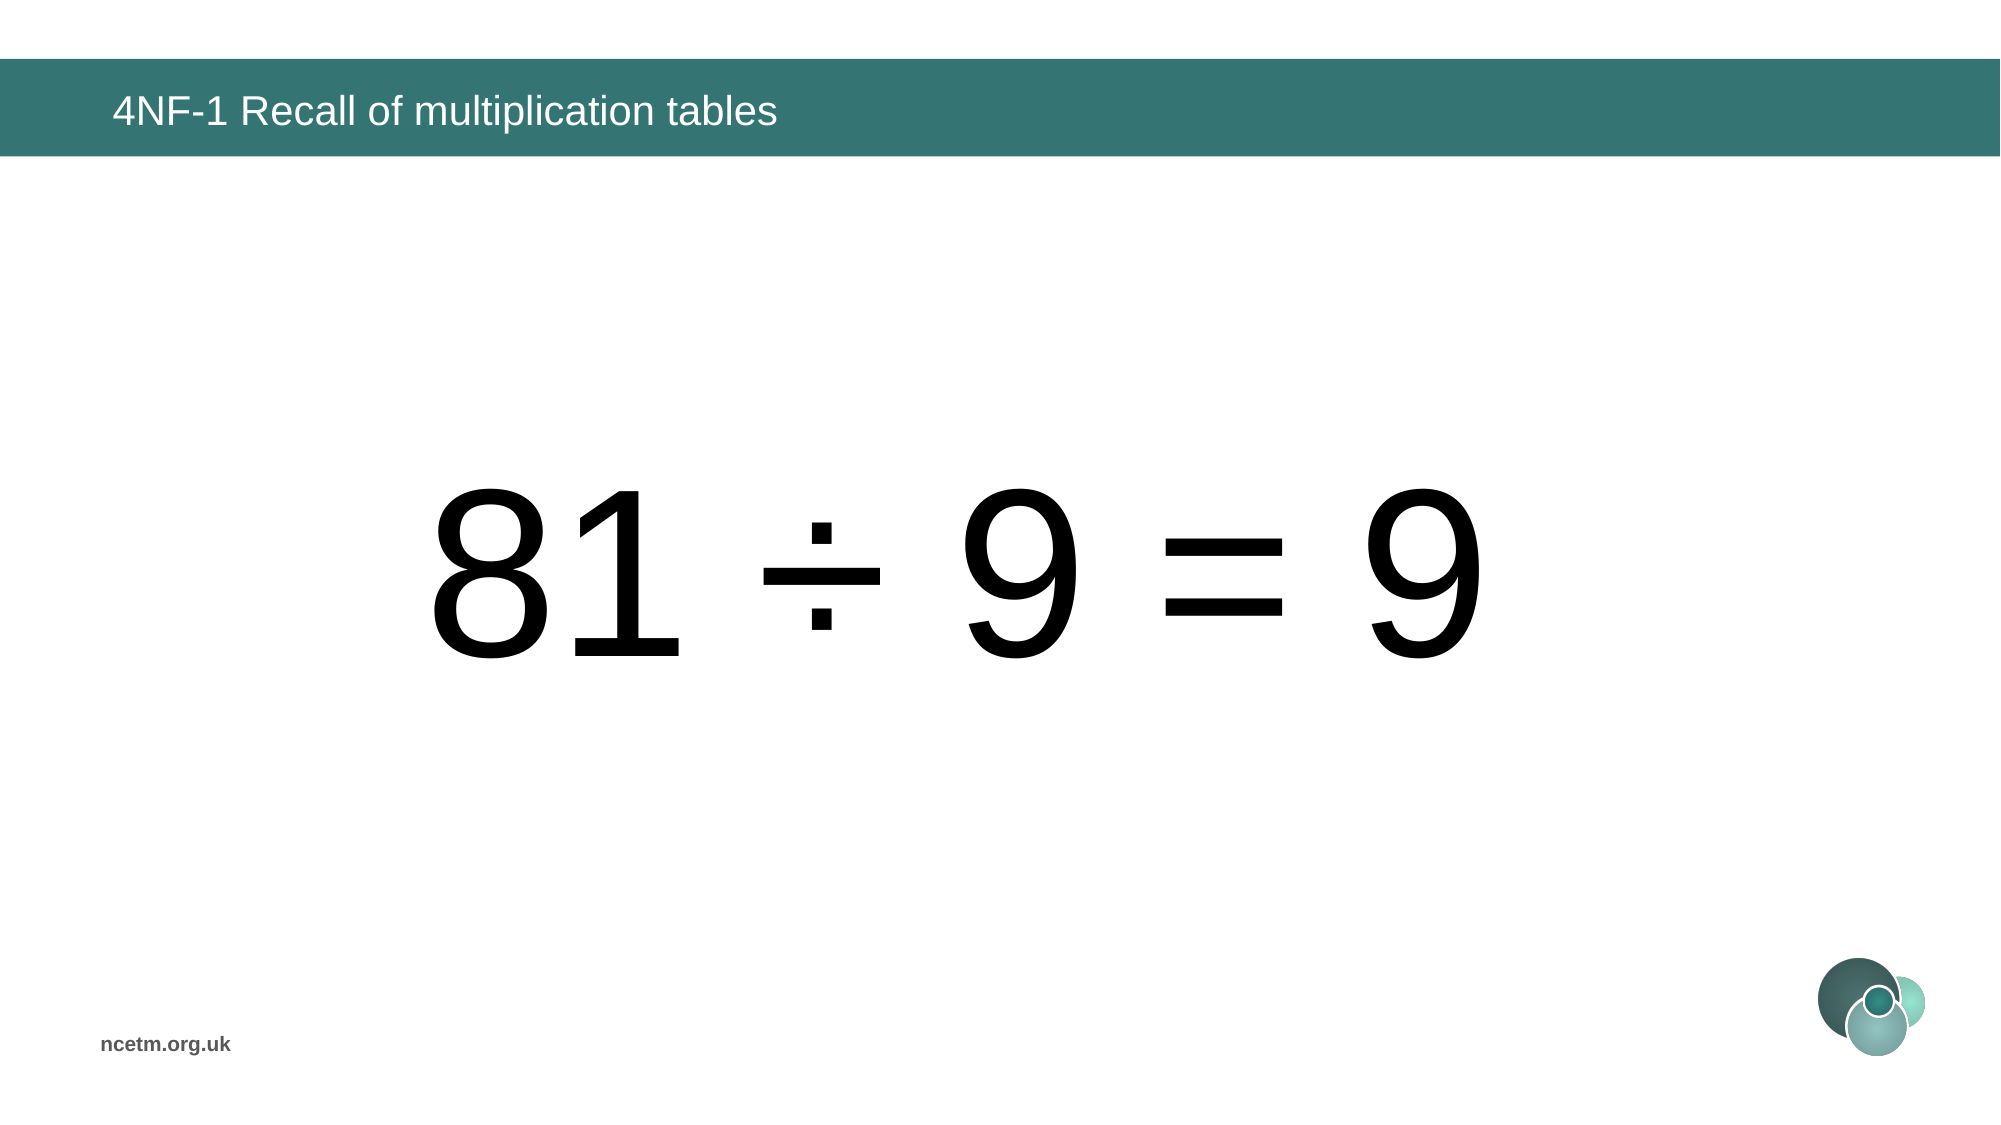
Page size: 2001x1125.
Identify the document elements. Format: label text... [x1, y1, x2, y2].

text_box 9 [1342, 409, 1506, 712]
picture [1818, 958, 1925, 1056]
title 4NF-1 Recall of multiplication tables [97, 76, 1945, 147]
text_box 81 ÷ 9 = [409, 409, 1342, 712]
